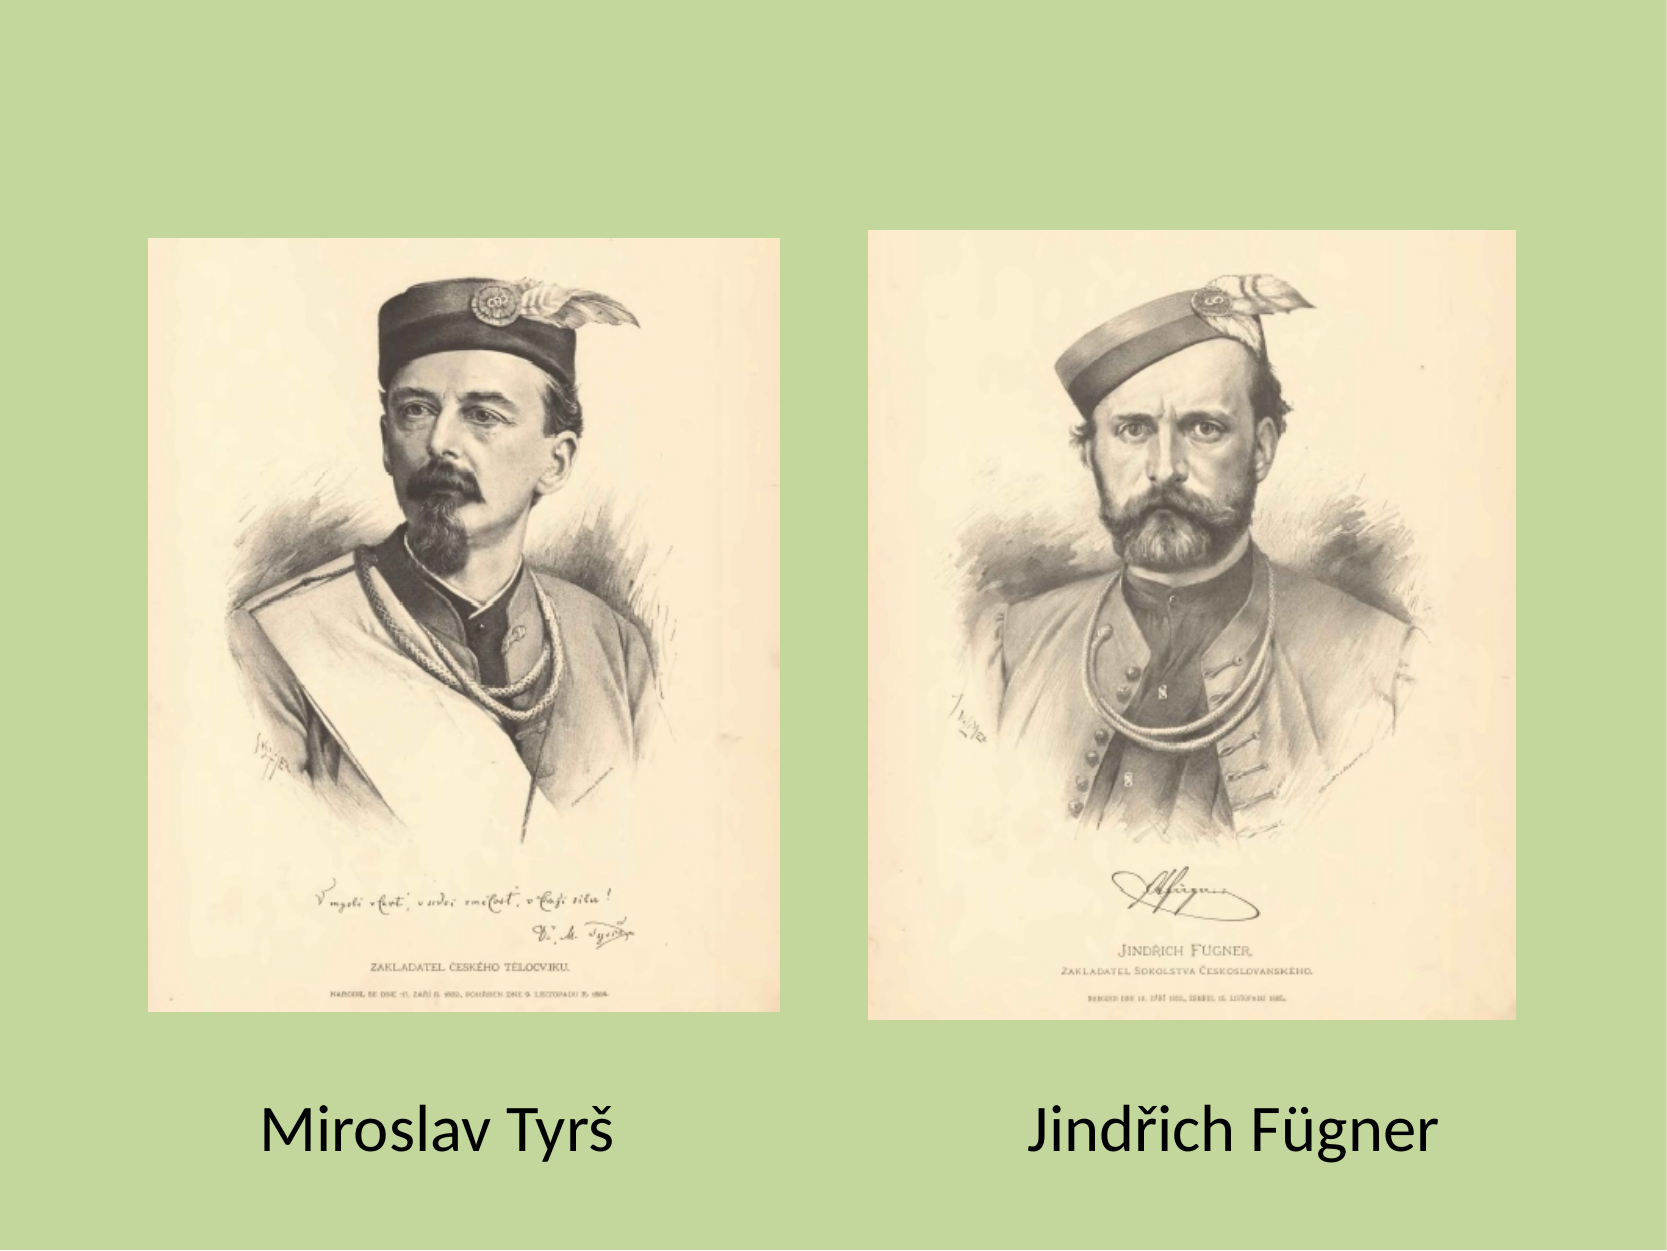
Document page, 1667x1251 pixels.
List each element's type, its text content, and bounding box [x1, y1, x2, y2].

picture [147, 238, 780, 1012]
text_box Miroslav Tyrš [244, 1077, 630, 1172]
text_box Jindřich Fügner [1013, 1077, 1455, 1172]
picture [868, 230, 1516, 1020]
